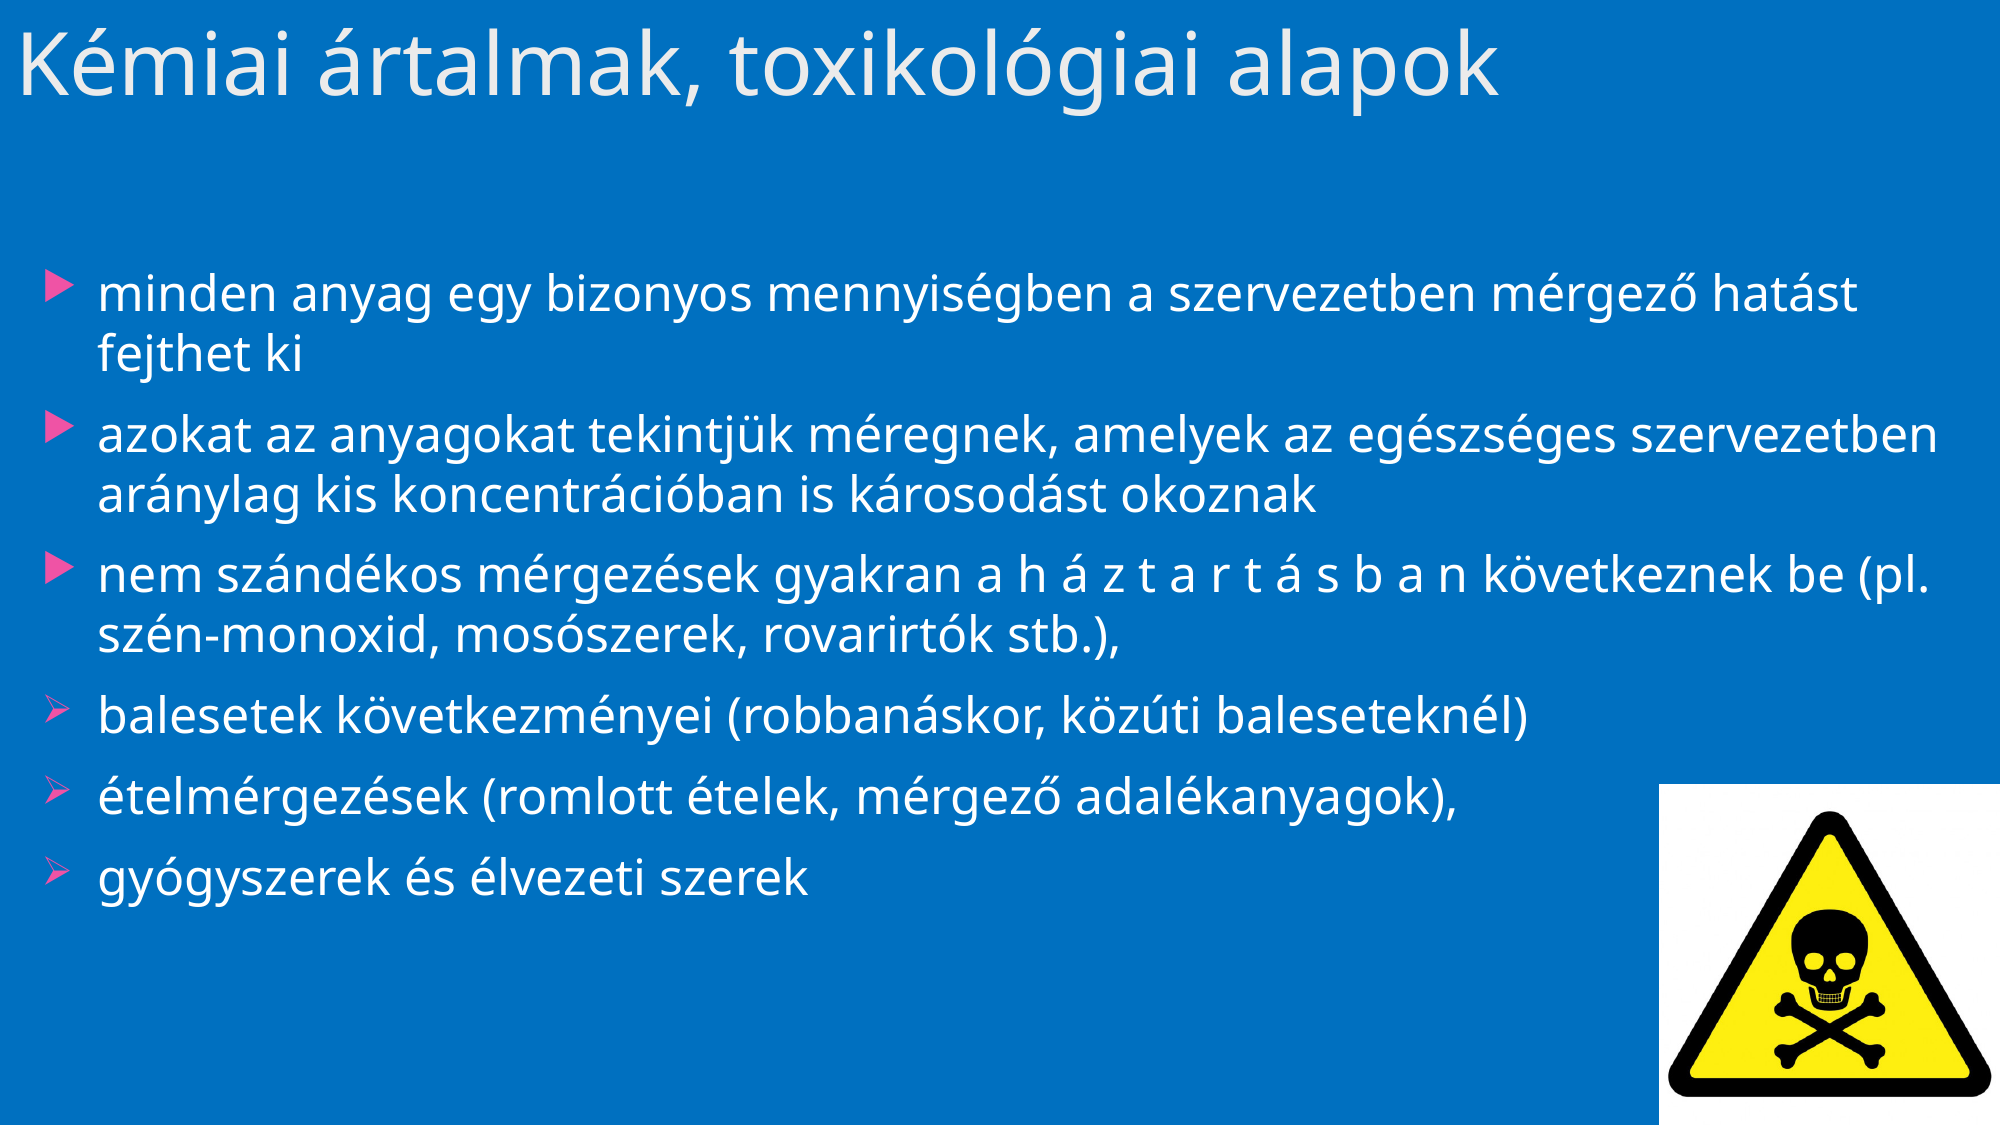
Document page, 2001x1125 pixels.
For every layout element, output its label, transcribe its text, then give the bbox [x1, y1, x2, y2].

title Kémiai ártalmak, toxikológiai alapok [0, 0, 1811, 230]
picture [1658, 783, 2000, 1125]
list minden anyag egy bizonyos mennyiségben a szervezetben mérgező hatást fejthet ki azokat az anyagokat tekintjük méregnek, amelyek az egészséges szervezetben aránylag kis koncentrációban is károsodást okoznak nem szándékos mérgezések gyakran a h á z t a r t á s b a n következnek be (pl. szén-monoxid, mosó­szerek, rovarirtók stb.), balesetek következményei (robbanáskor, közúti baleseteknél) ételmérgezések (romlott ételek, mérgező adalékanyagok), gyógyszerek és élvezeti szerek [26, 253, 2000, 962]
